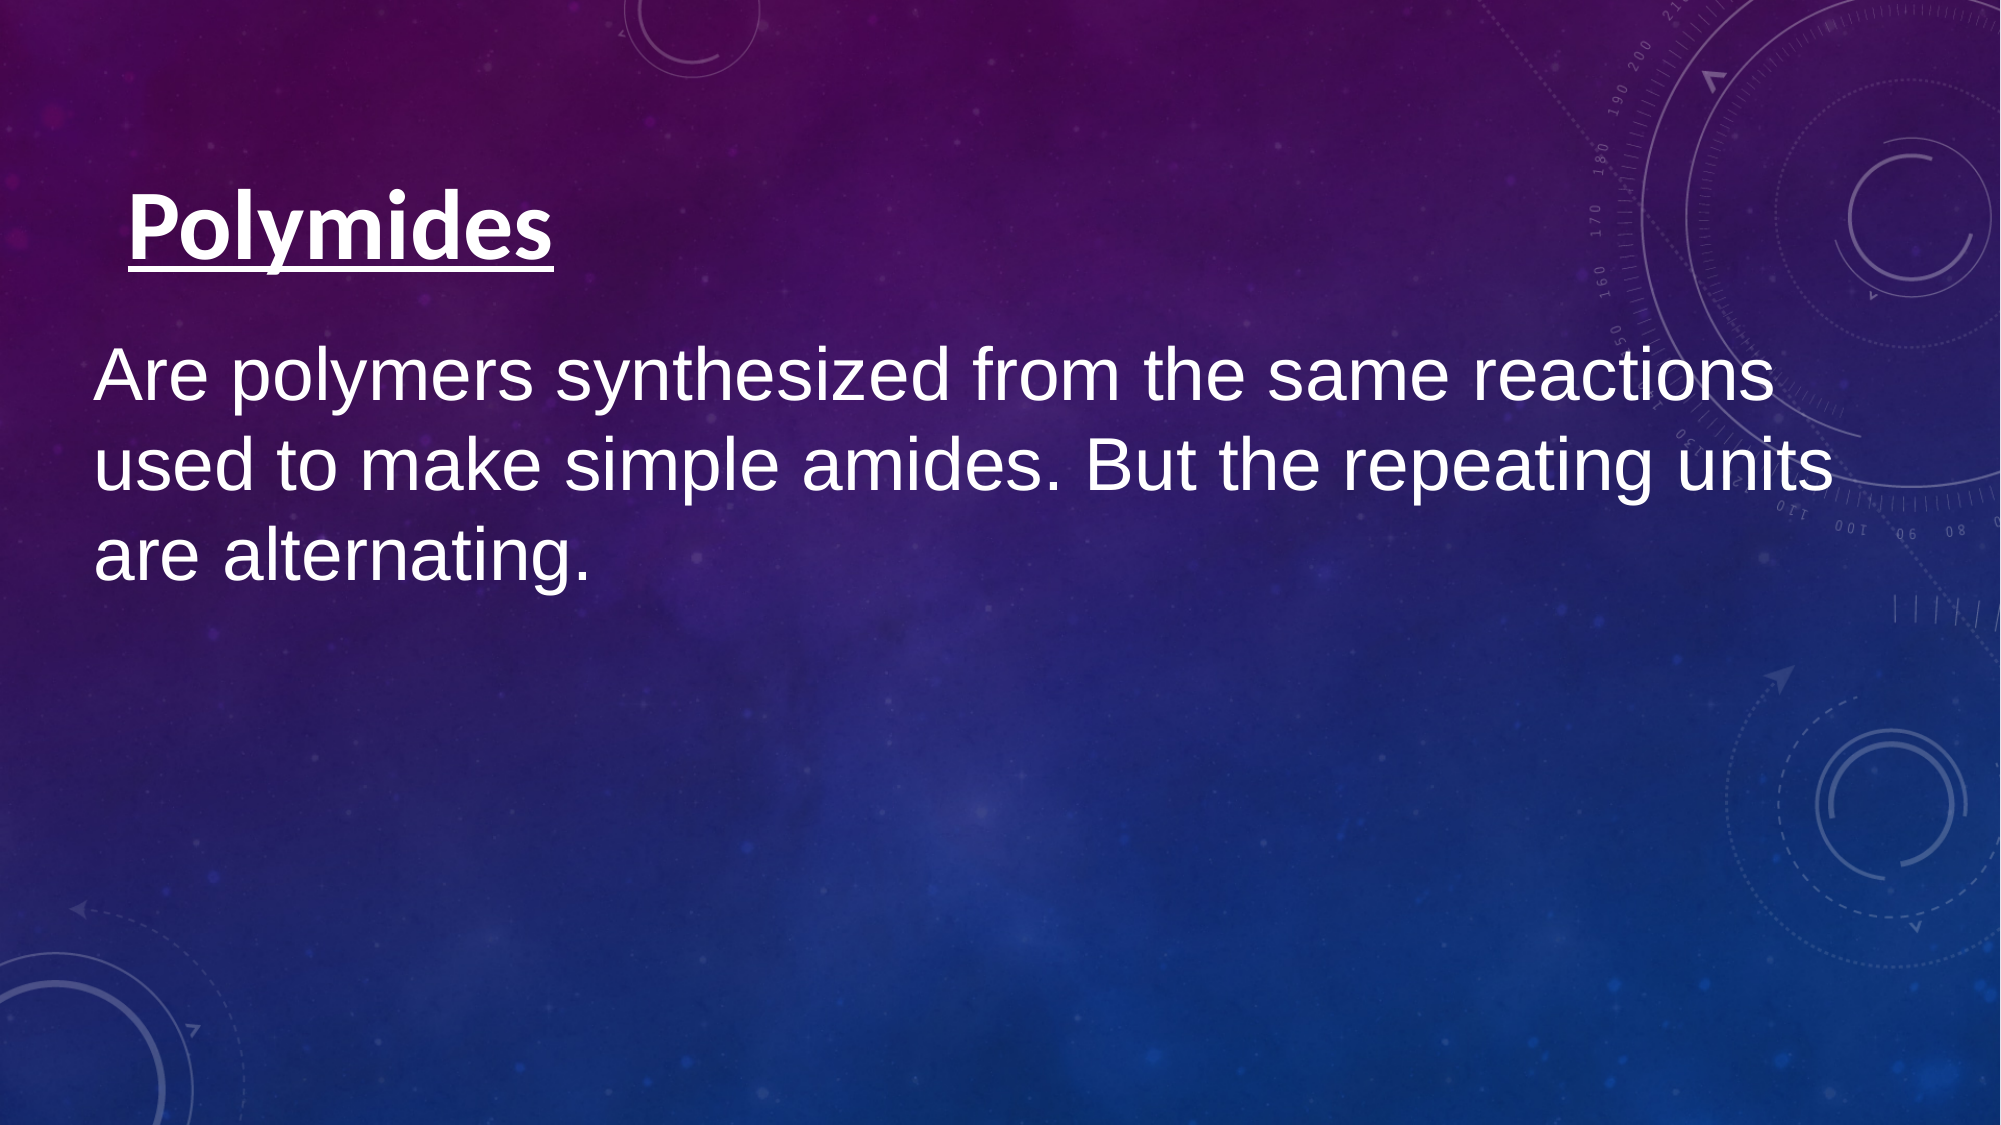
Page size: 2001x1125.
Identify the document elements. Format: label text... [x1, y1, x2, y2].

picture [0, 0, 2001, 1125]
title Polymides [112, 99, 1775, 310]
text_box Are polymers synthesized from the same reactions used to make simple amides. But the repeating units are alternating. [78, 310, 1913, 1061]
